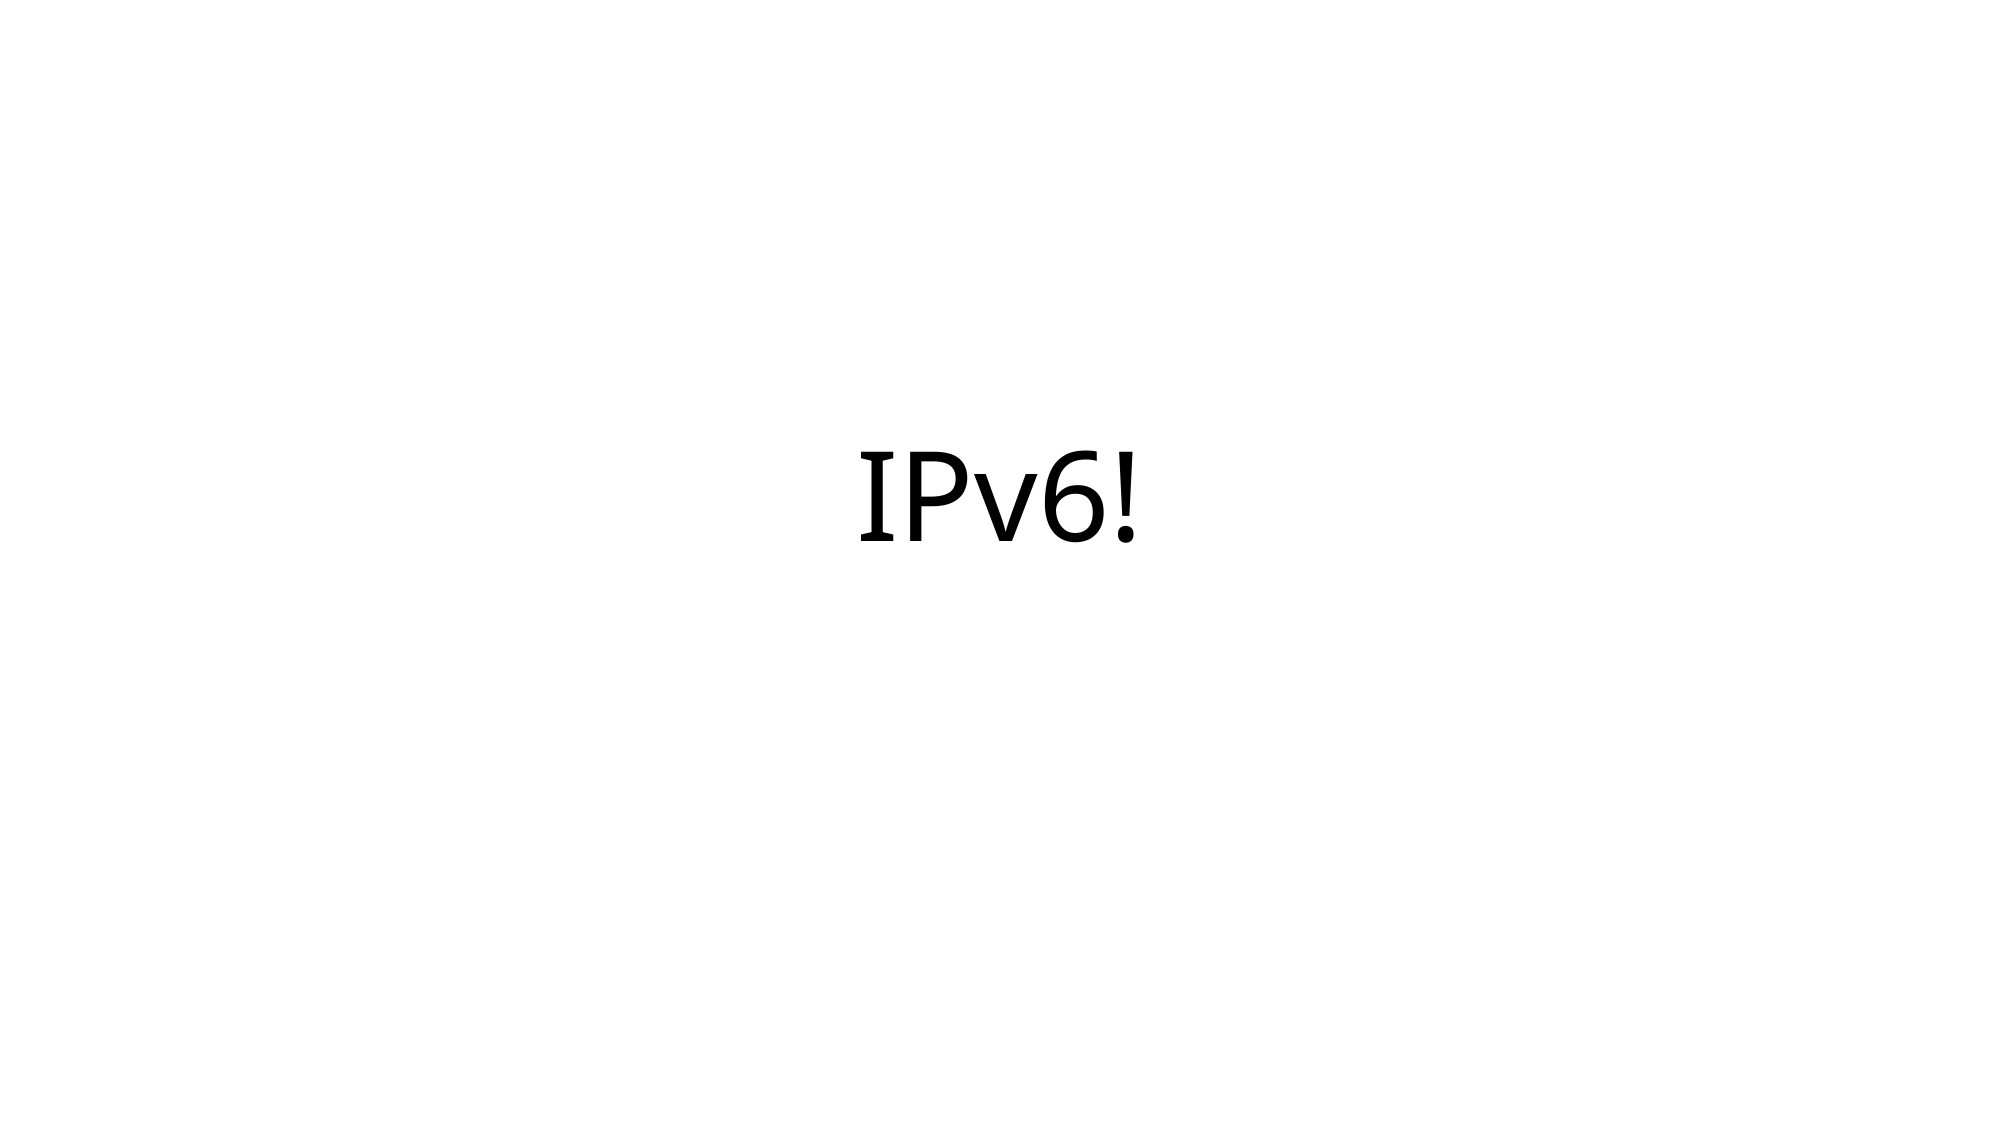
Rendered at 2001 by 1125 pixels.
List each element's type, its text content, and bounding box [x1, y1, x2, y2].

title IPv6! [249, 184, 1750, 576]
